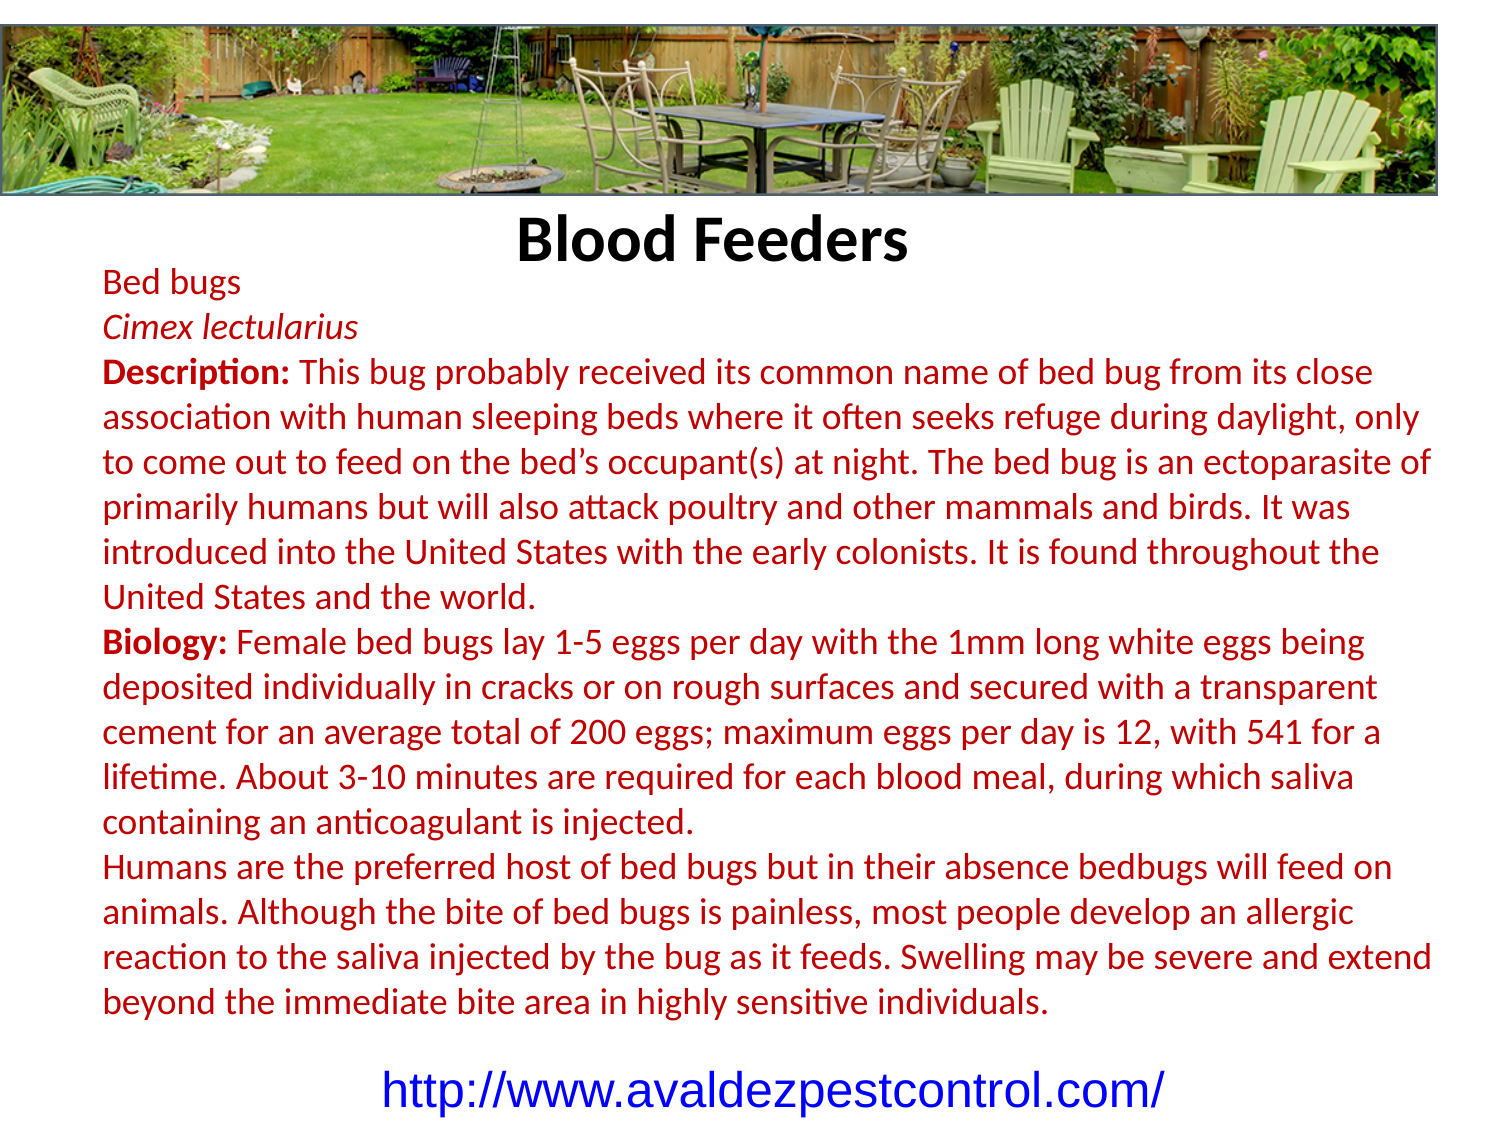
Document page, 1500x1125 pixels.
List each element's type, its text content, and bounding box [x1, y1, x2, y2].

picture [0, 24, 1438, 196]
text_box Bed bugs Cimex lectularius Description: This bug probably received its common name of bed bug from its close association with human sleeping beds where it often seeks refuge during daylight, only to come out to feed on the bed’s occupant(s) at night. The bed bug is an ectoparasite of primarily humans but will also attack poultry and other mammals and birds. It was introduced into the United States with the early colonists. It is found throughout the United States and the world. Biology: Female bed bugs lay 1-5 eggs per day with the 1mm long white eggs being deposited individually in cracks or on rough surfaces and secured with a transparent cement for an average total of 200 eggs; maximum eggs per day is 12, with 541 for a lifetime. About 3-10 minutes are required for each blood meal, during which saliva containing an anticoagulant is injected. Humans are the preferred host of bed bugs but in their absence bedbugs will feed on animals. Although the bite of bed bugs is painless, most people develop an allergic reaction to the saliva injected by the bug as it feeds. Swelling may be severe and extend beyond the immediate bite area in highly sensitive individuals. [87, 249, 1463, 1030]
text_box Blood Feeders [501, 205, 925, 249]
text_box http://www.avaldezpestcontrol.com/ [366, 1049, 1181, 1125]
